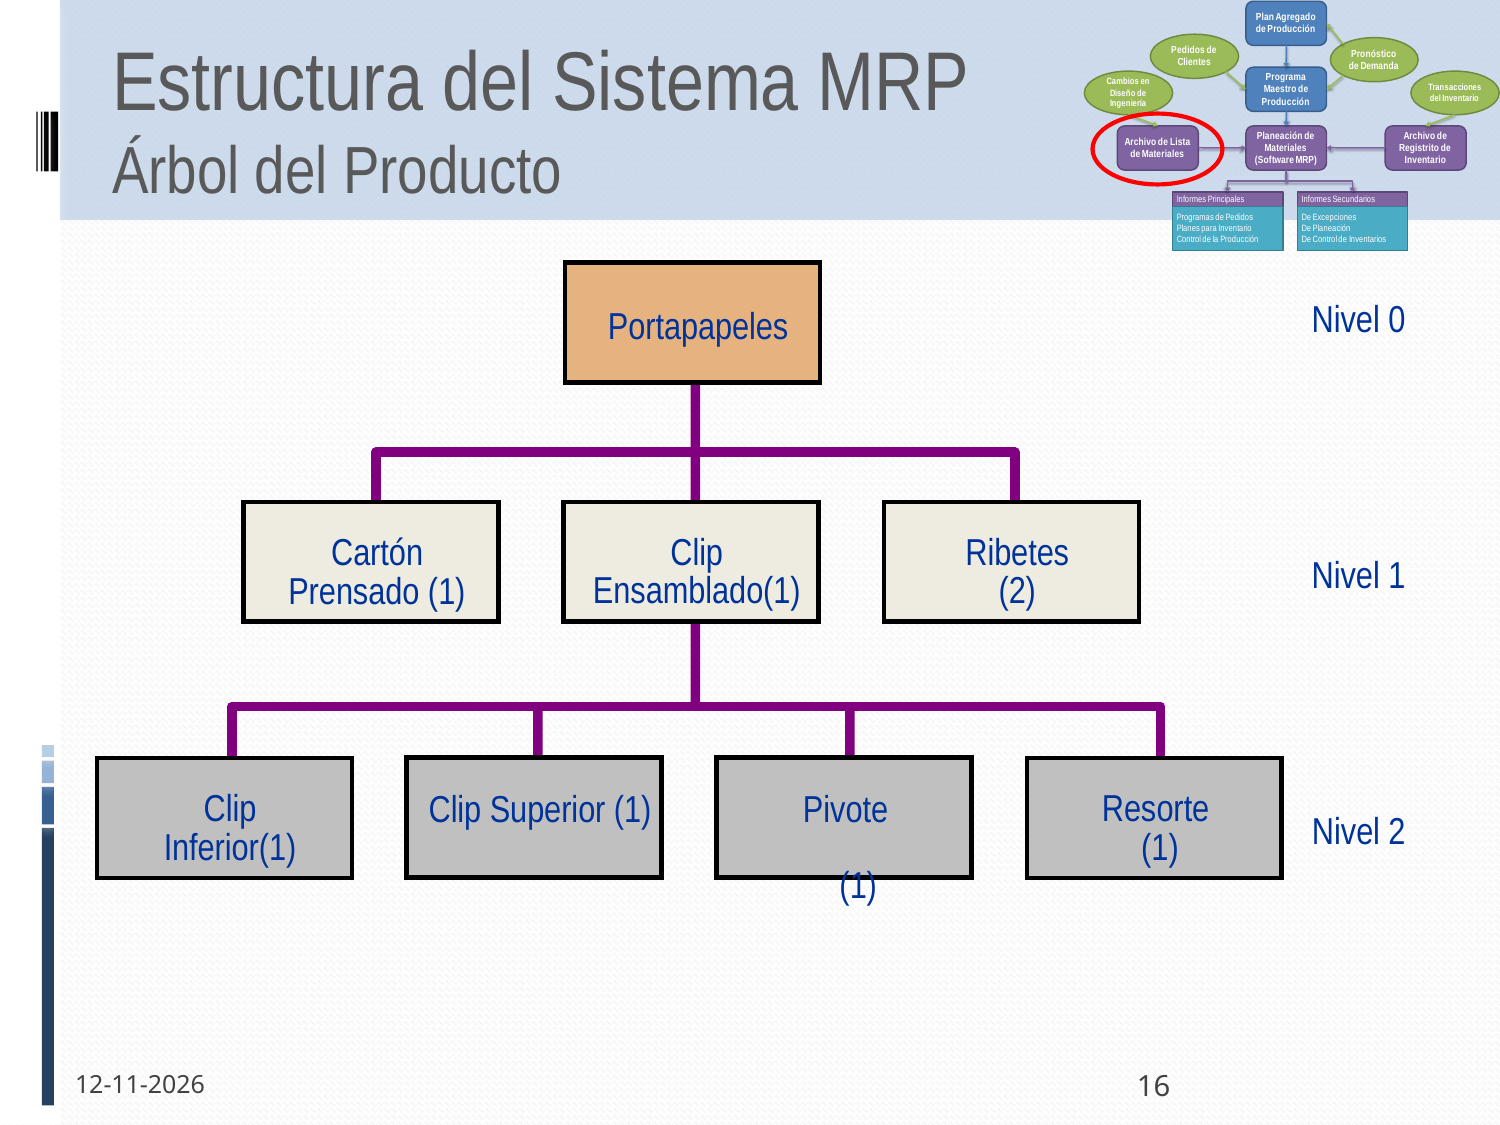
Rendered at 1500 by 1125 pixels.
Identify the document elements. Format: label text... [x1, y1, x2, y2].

slide_number 16 [1045, 1046, 1171, 1107]
text_box Clip Superior (1) [407, 784, 673, 837]
title Estructura del Sistema MRP Árbol del Producto [111, 18, 1075, 207]
picture [1082, 0, 1500, 252]
text_box Clip Inferior(1) [131, 784, 329, 876]
text_box [243, 501, 499, 622]
text_box Nivel 1 [1296, 543, 1463, 604]
text_box [231, 706, 537, 771]
text_box [696, 452, 1015, 516]
text_box Clip Ensamblado(1) [568, 527, 825, 619]
text_box [375, 452, 695, 517]
text_box [406, 757, 662, 878]
text_box [1026, 758, 1282, 879]
text_box [96, 758, 352, 879]
text_box Nivel 0 [1296, 287, 1458, 348]
text_box [538, 706, 1161, 770]
text_box Cartón Prensado (1) [256, 528, 498, 620]
text_box [884, 501, 1140, 622]
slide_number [75, 1042, 243, 1103]
text_box Portapapeles [600, 289, 796, 368]
text_box Nivel 2 [1296, 800, 1477, 860]
text_box [716, 757, 972, 878]
text_box Pivote (1) [787, 784, 912, 914]
text_box [563, 501, 819, 622]
text_box [565, 262, 821, 383]
text_box Resorte (1) [1080, 784, 1240, 876]
text_box Ribetes (2) [941, 527, 1094, 619]
